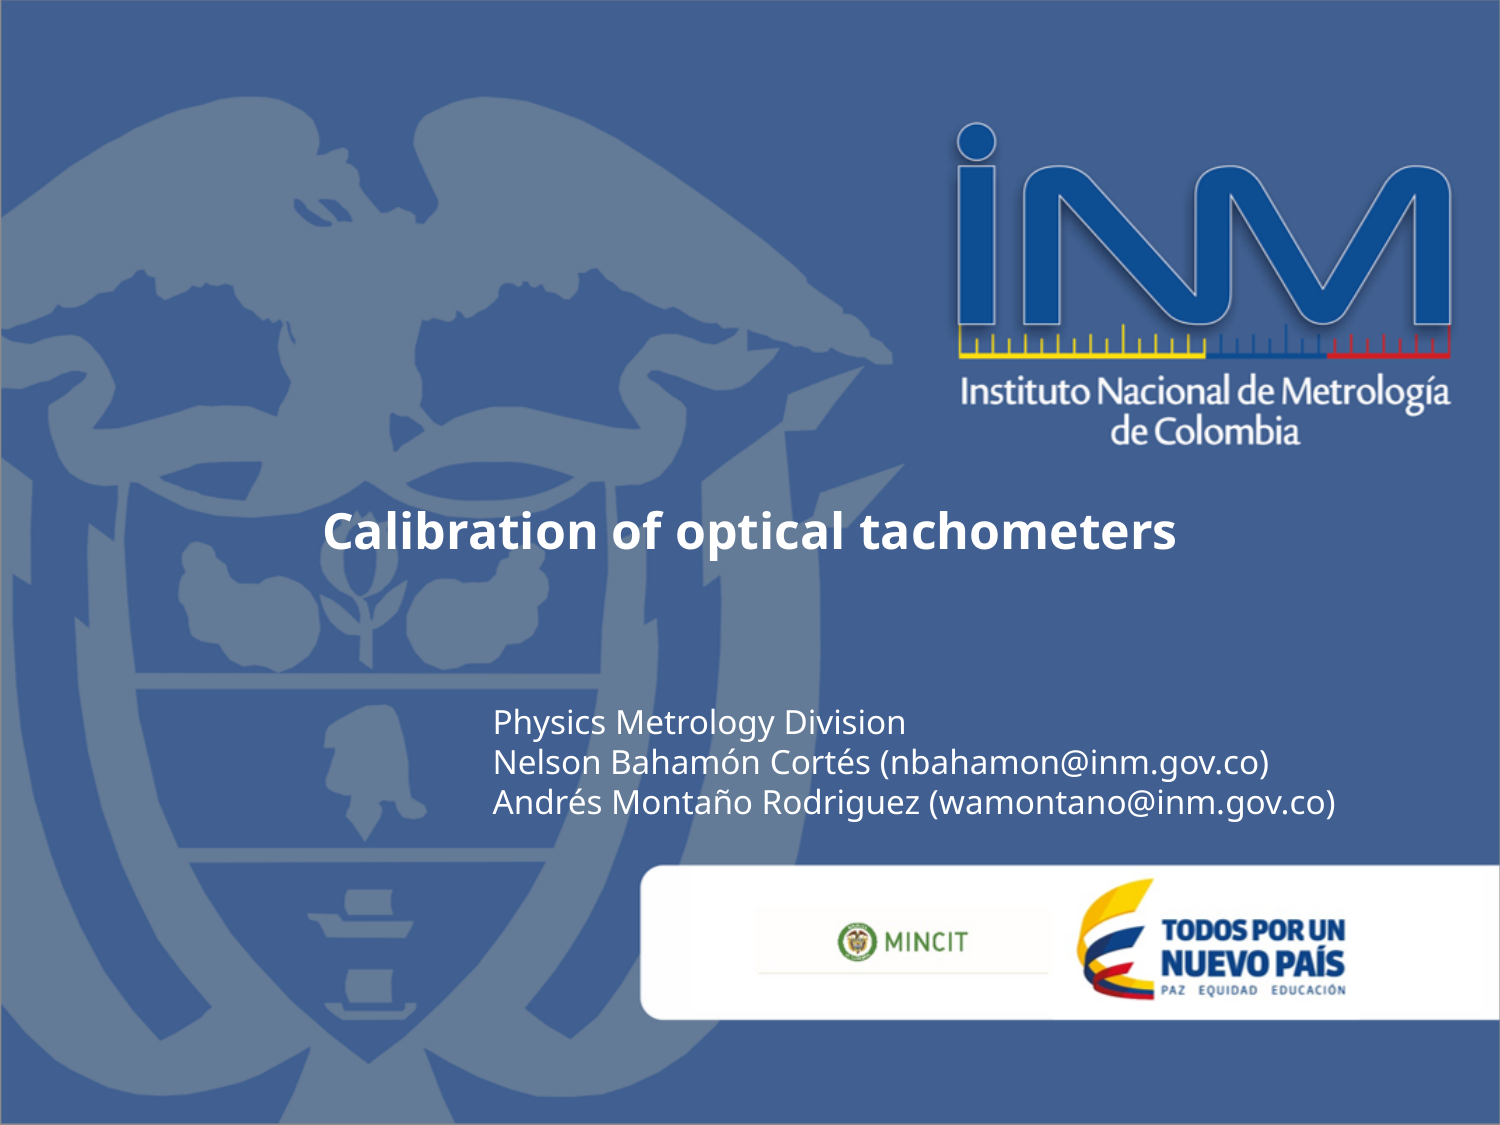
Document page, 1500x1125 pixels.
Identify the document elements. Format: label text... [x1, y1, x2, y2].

text_box Physics Metrology Division Nelson Bahamón Cortés (nbahamon@inm.gov.co) Andrés Montaño Rodriguez (wamontano@inm.gov.co) [477, 694, 1482, 829]
picture [0, 0, 1500, 1125]
text_box Calibration of optical tachometers [47, 491, 1453, 567]
